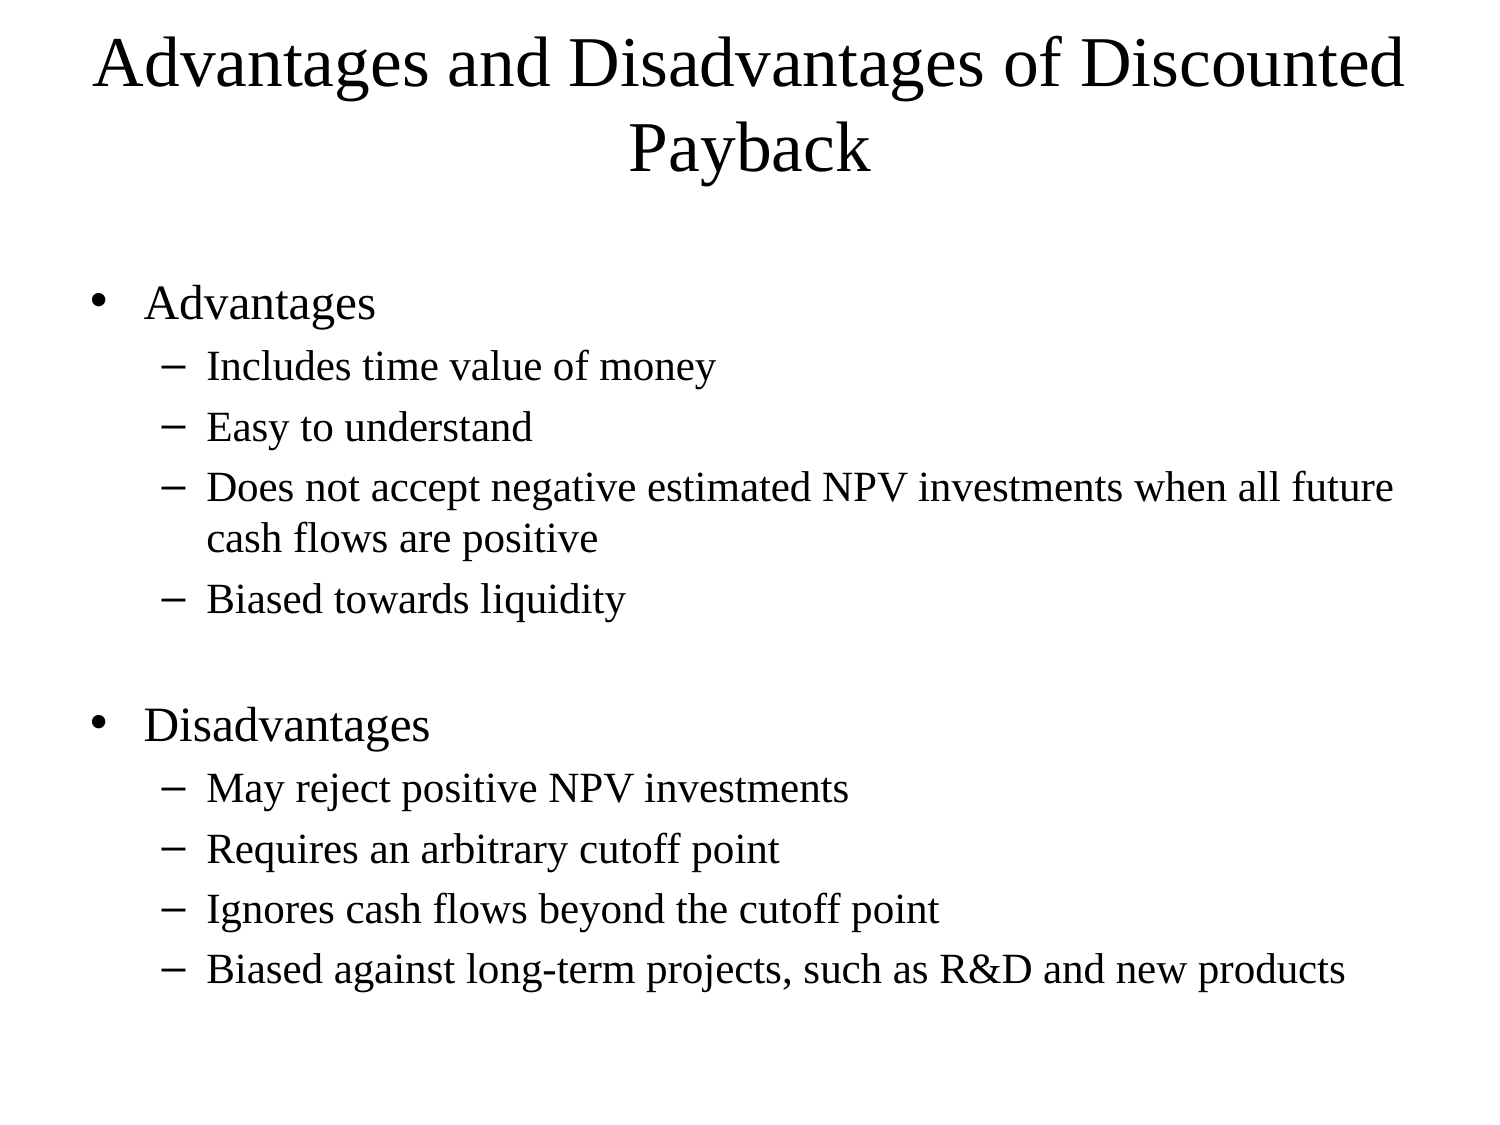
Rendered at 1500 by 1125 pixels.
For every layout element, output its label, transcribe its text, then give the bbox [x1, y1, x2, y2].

title Advantages and Disadvantages of Discounted Payback [75, 6, 1425, 195]
list Advantages Includes time value of money Easy to understand Does not accept negative estimated NPV investments when all future cash flows are positive Biased towards liquidity Disadvantages May reject positive NPV investments Requires an arbitrary cutoff point Ignores cash flows beyond the cutoff point Biased against long-term projects, such as R&D and new products [75, 262, 1425, 1005]
